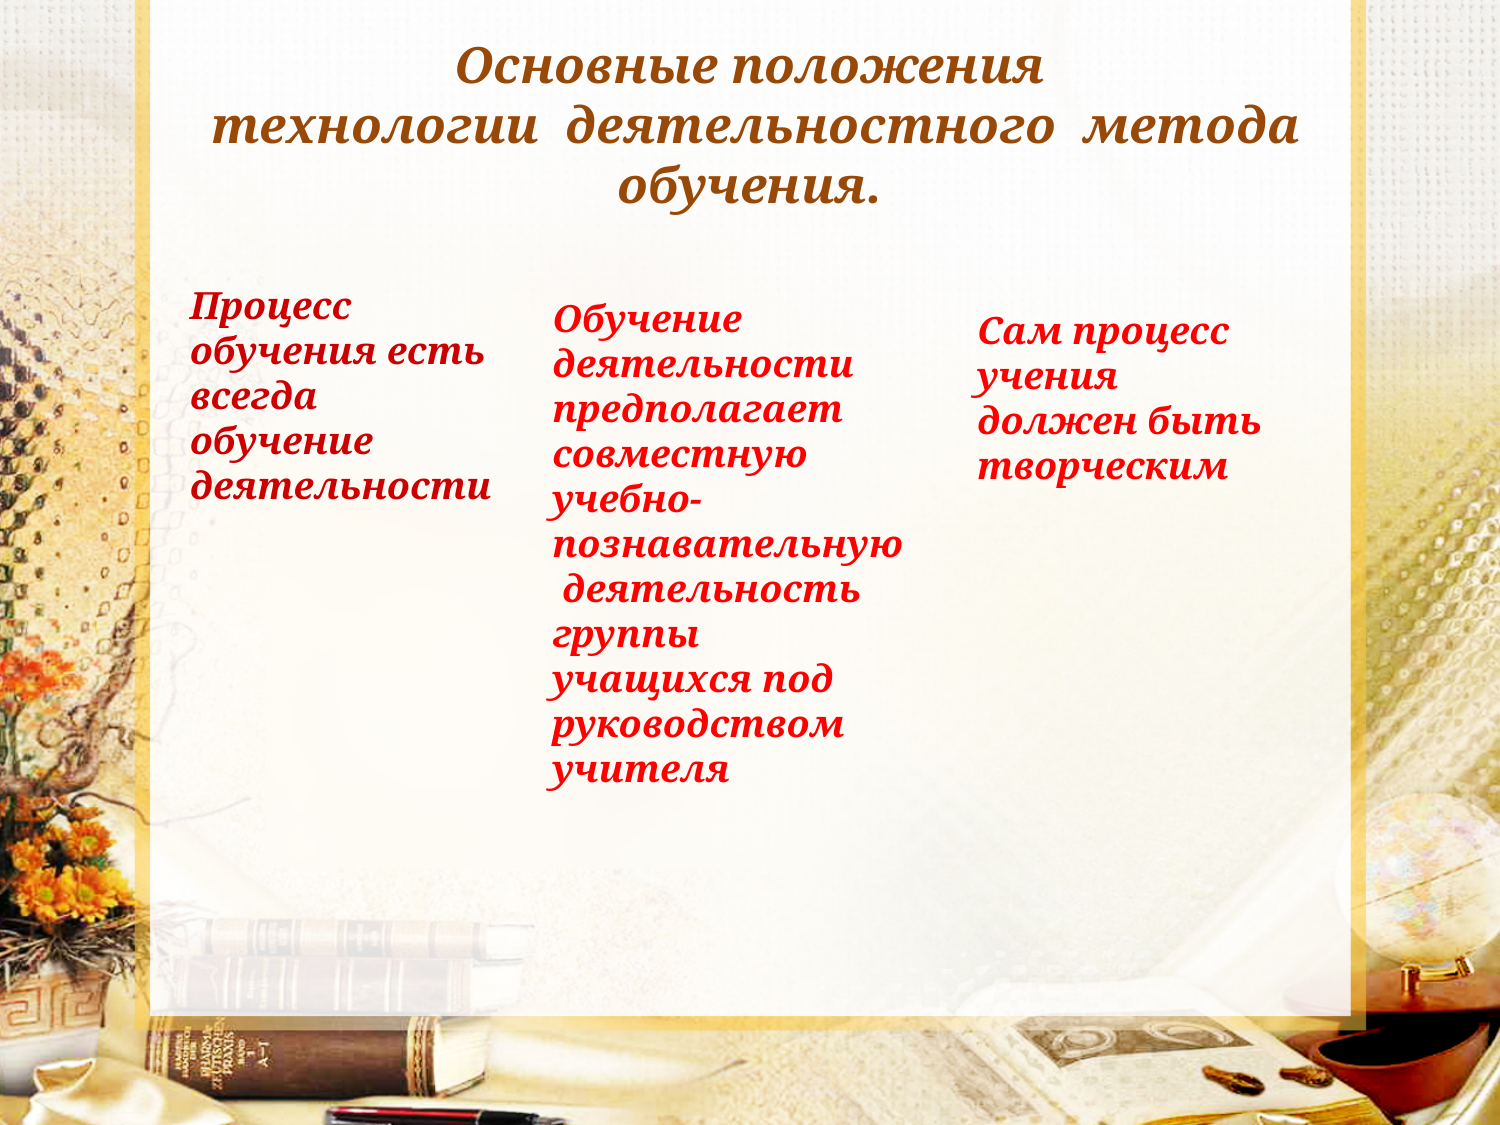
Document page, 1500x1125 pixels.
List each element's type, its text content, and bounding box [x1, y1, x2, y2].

text_box [149, 249, 1350, 400]
text_box Сам процесс учения должен быть творческим [962, 299, 1325, 495]
text_box Процесс обучения есть всегда обучение деятельности [174, 274, 513, 515]
text_box Обучение деятельности предполагает совместную учебно-познавательную деятельность группы учащихся под руководством учителя [537, 287, 950, 843]
title Основные положения технологии деятельностного метода обучения. [162, 45, 1350, 249]
picture [0, 0, 1500, 1125]
